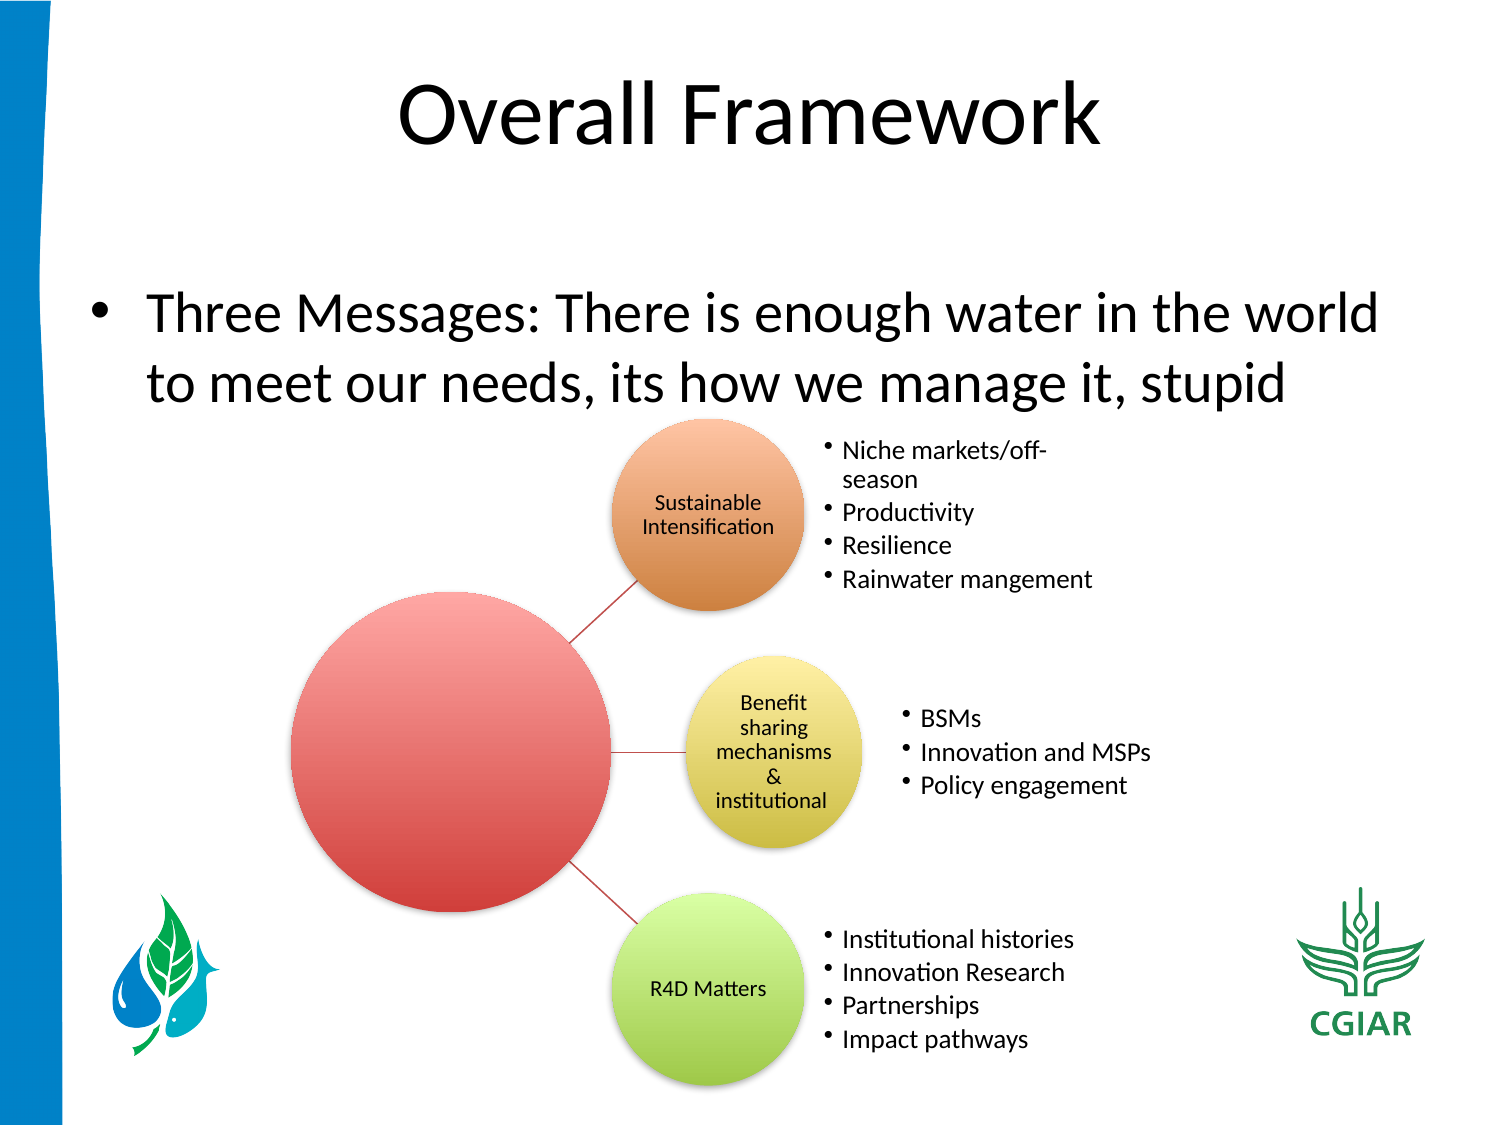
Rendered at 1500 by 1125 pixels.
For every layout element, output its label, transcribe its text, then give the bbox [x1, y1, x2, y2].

picture [1296, 894, 1425, 1036]
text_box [227, 418, 1229, 1086]
title Overall Framework [75, 45, 1425, 233]
picture [112, 894, 225, 1067]
list Three Messages: There is enough water in the world to meet our needs, its how we manage it, stupid [75, 267, 1447, 894]
picture [40, 2, 63, 892]
picture [119, 988, 125, 1007]
